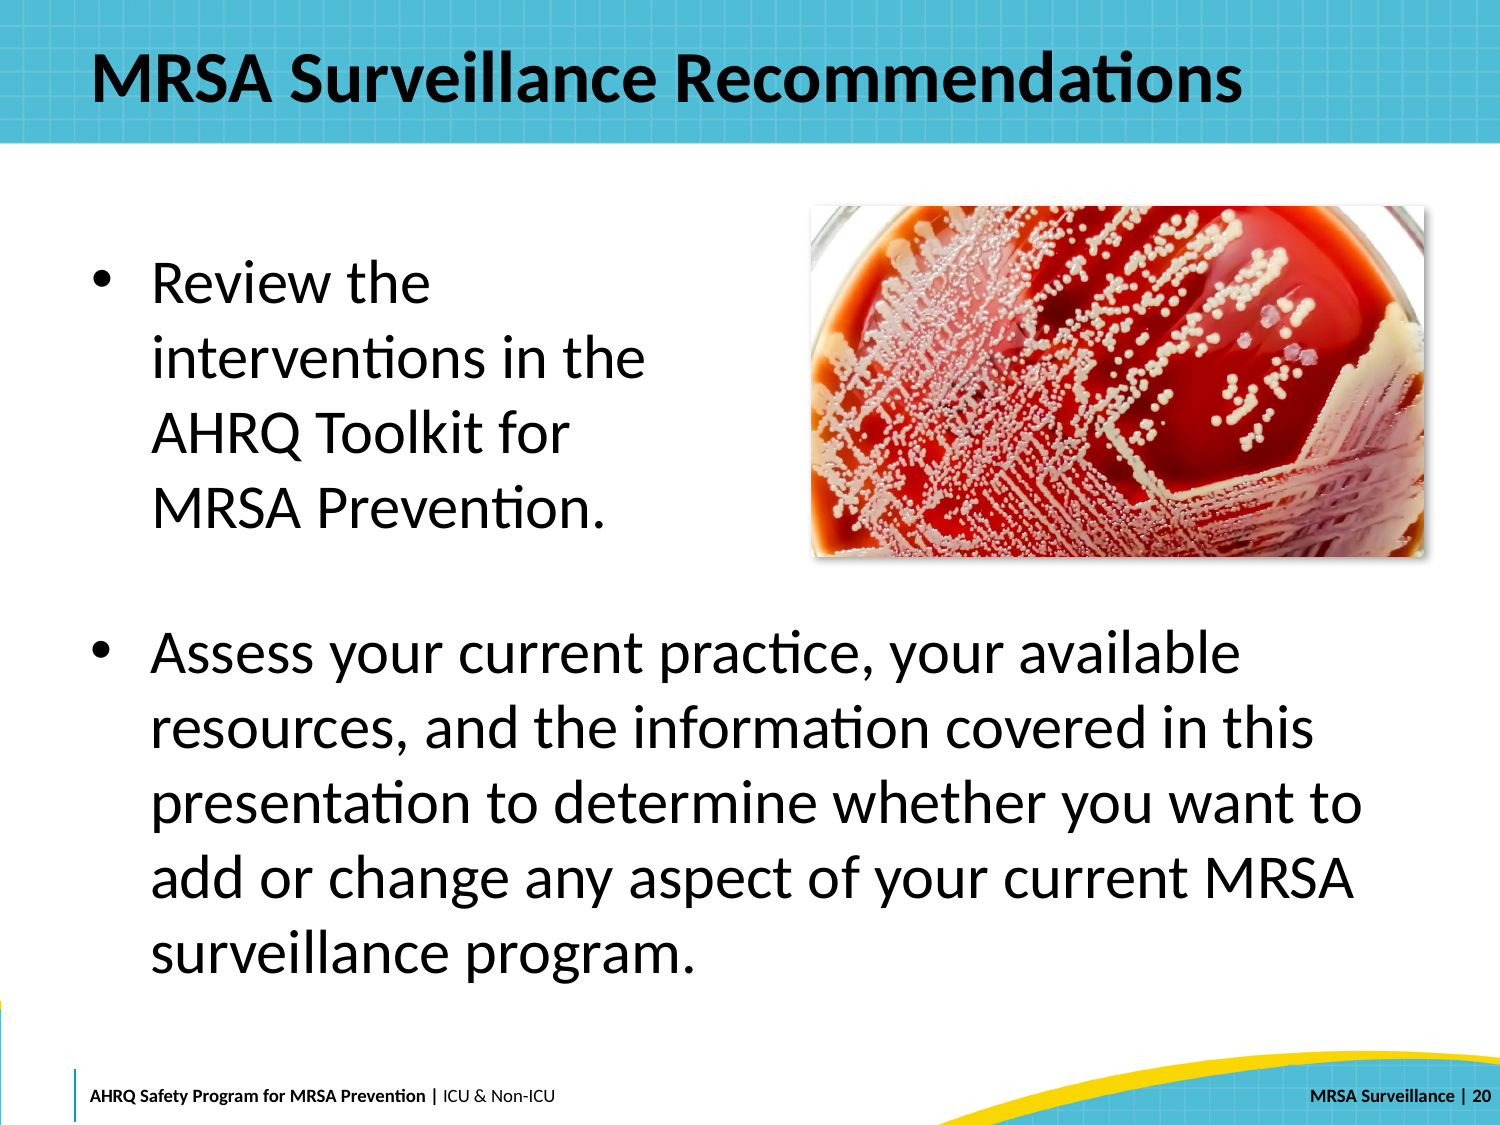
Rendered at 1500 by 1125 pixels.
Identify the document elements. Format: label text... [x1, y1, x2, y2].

list Review the interventions in the AHRQ Toolkit for MRSA Prevention. [76, 233, 690, 603]
slide_number | 20 [1455, 1065, 1500, 1125]
list Assess your current practice, your available resources, and the information covered in this presentation to determine whether you want to add or change any aspect of your current MRSA surveillance program. [75, 603, 1425, 1065]
title MRSA Surveillance Recommendations [75, 0, 1425, 150]
picture [0, 0, 1500, 1125]
